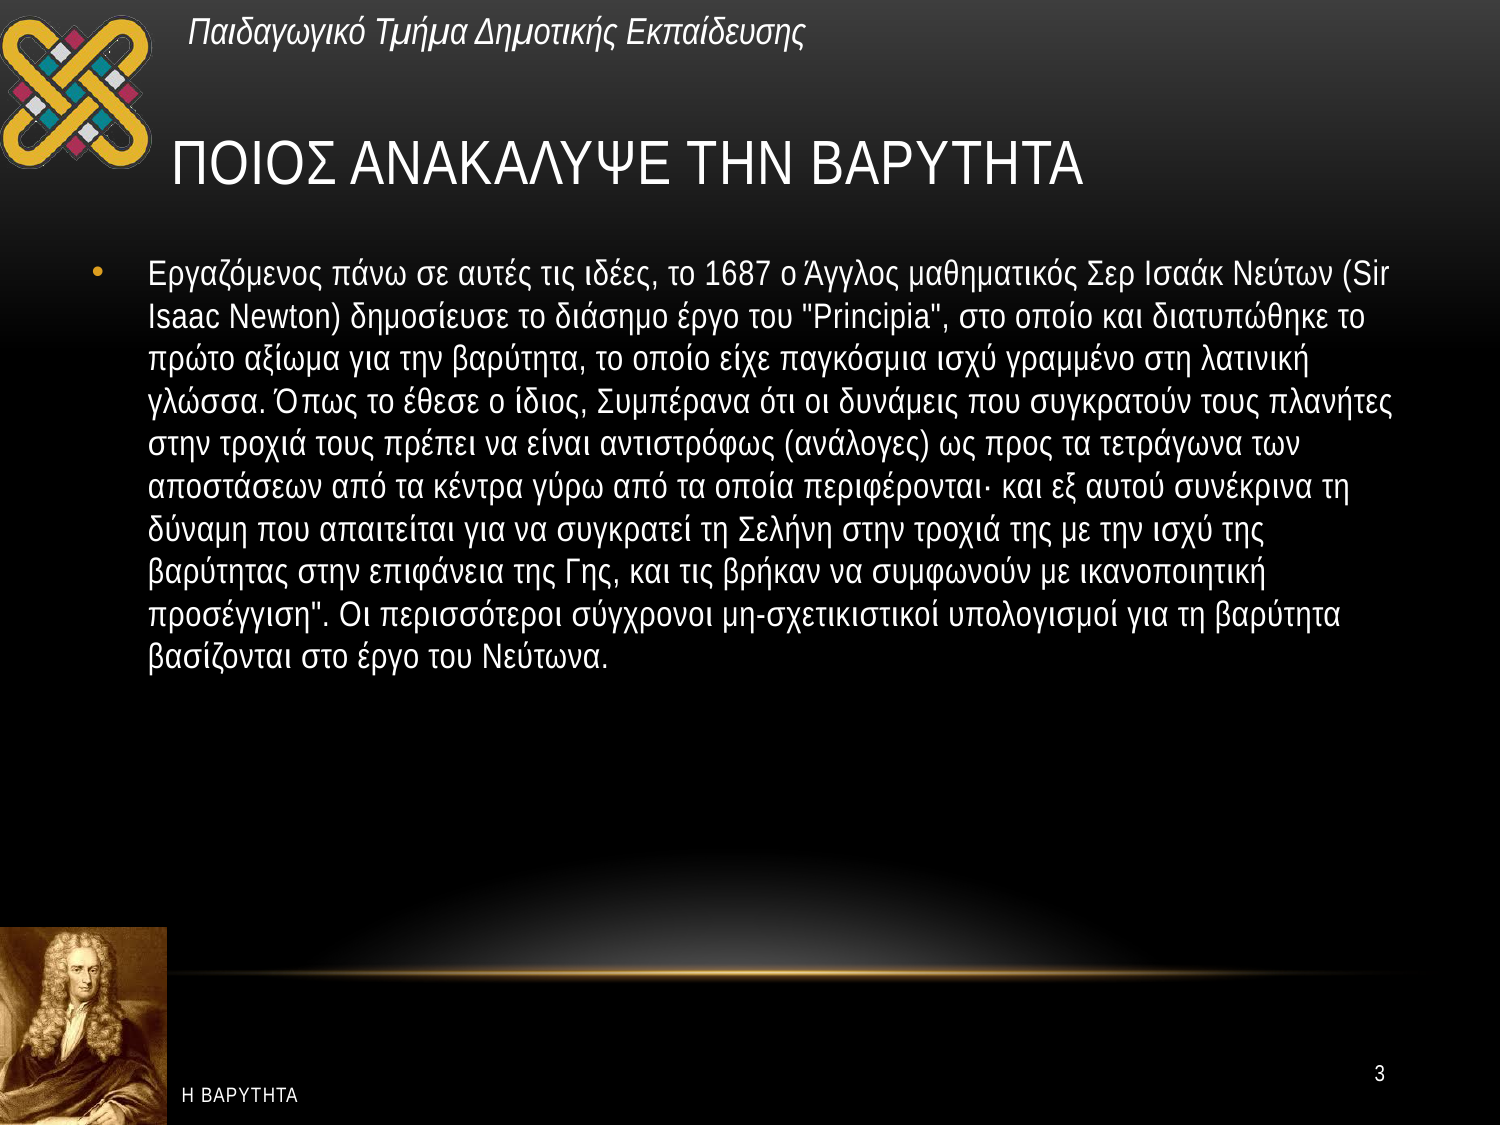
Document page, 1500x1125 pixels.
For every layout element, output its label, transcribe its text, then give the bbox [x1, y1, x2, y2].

picture [0, 0, 1500, 1125]
text_box Παιδαγωγικό Τμήμα Δημοτικής Εκπαίδευσης [173, 0, 822, 60]
slide_number 3 [1237, 1042, 1400, 1103]
title ΠΟΙΟΣ ΑΝΑΚΑΛΥΨΕ ΤΗΝ ΒΑΡΥΤΗΤΑ [156, 52, 1488, 205]
footer Η ΒΑΡΥΤΗΤΑ [173, 1064, 642, 1125]
list Εργαζόμενος πάνω σε αυτές τις ιδέες, το 1687 ο Άγγλος μαθηματικός Σερ Ισαάκ Νεύτων (Sir Isaac Newton) δημοσίευσε το διάσημο έργο του "Principia", στο οποίο και διατυπώθηκε το πρώτο αξίωμα για την βαρύτητα, το οποίο είχε παγκόσμια ισχύ γραμμένο στη λατινική γλώσσα. Όπως το έθεσε ο ίδιος, Συμπέρανα ότι οι δυνάμεις που συγκρατούν τους πλανήτες στην τροχιά τους πρέπει να είναι αντιστρόφως (ανάλογες) ως προς τα τετράγωνα των αποστάσεων από τα κέντρα γύρω από τα οποία περιφέρονται· και εξ αυτού συνέκρινα τη δύναμη που απαιτείται για να συγκρατεί τη Σελήνη στην τροχιά της με την ισχύ της βαρύτητας στην επιφάνεια της Γης, και τις βρήκαν να συμφωνούν με ικανοποιητική προσέγγιση". Οι περισσότεροι σύγχρονοι μη-σχετικιστικοί υπολογισμοί για τη βαρύτητα βασίζονται στο έργο του Νεύτωνα. [76, 242, 1427, 985]
